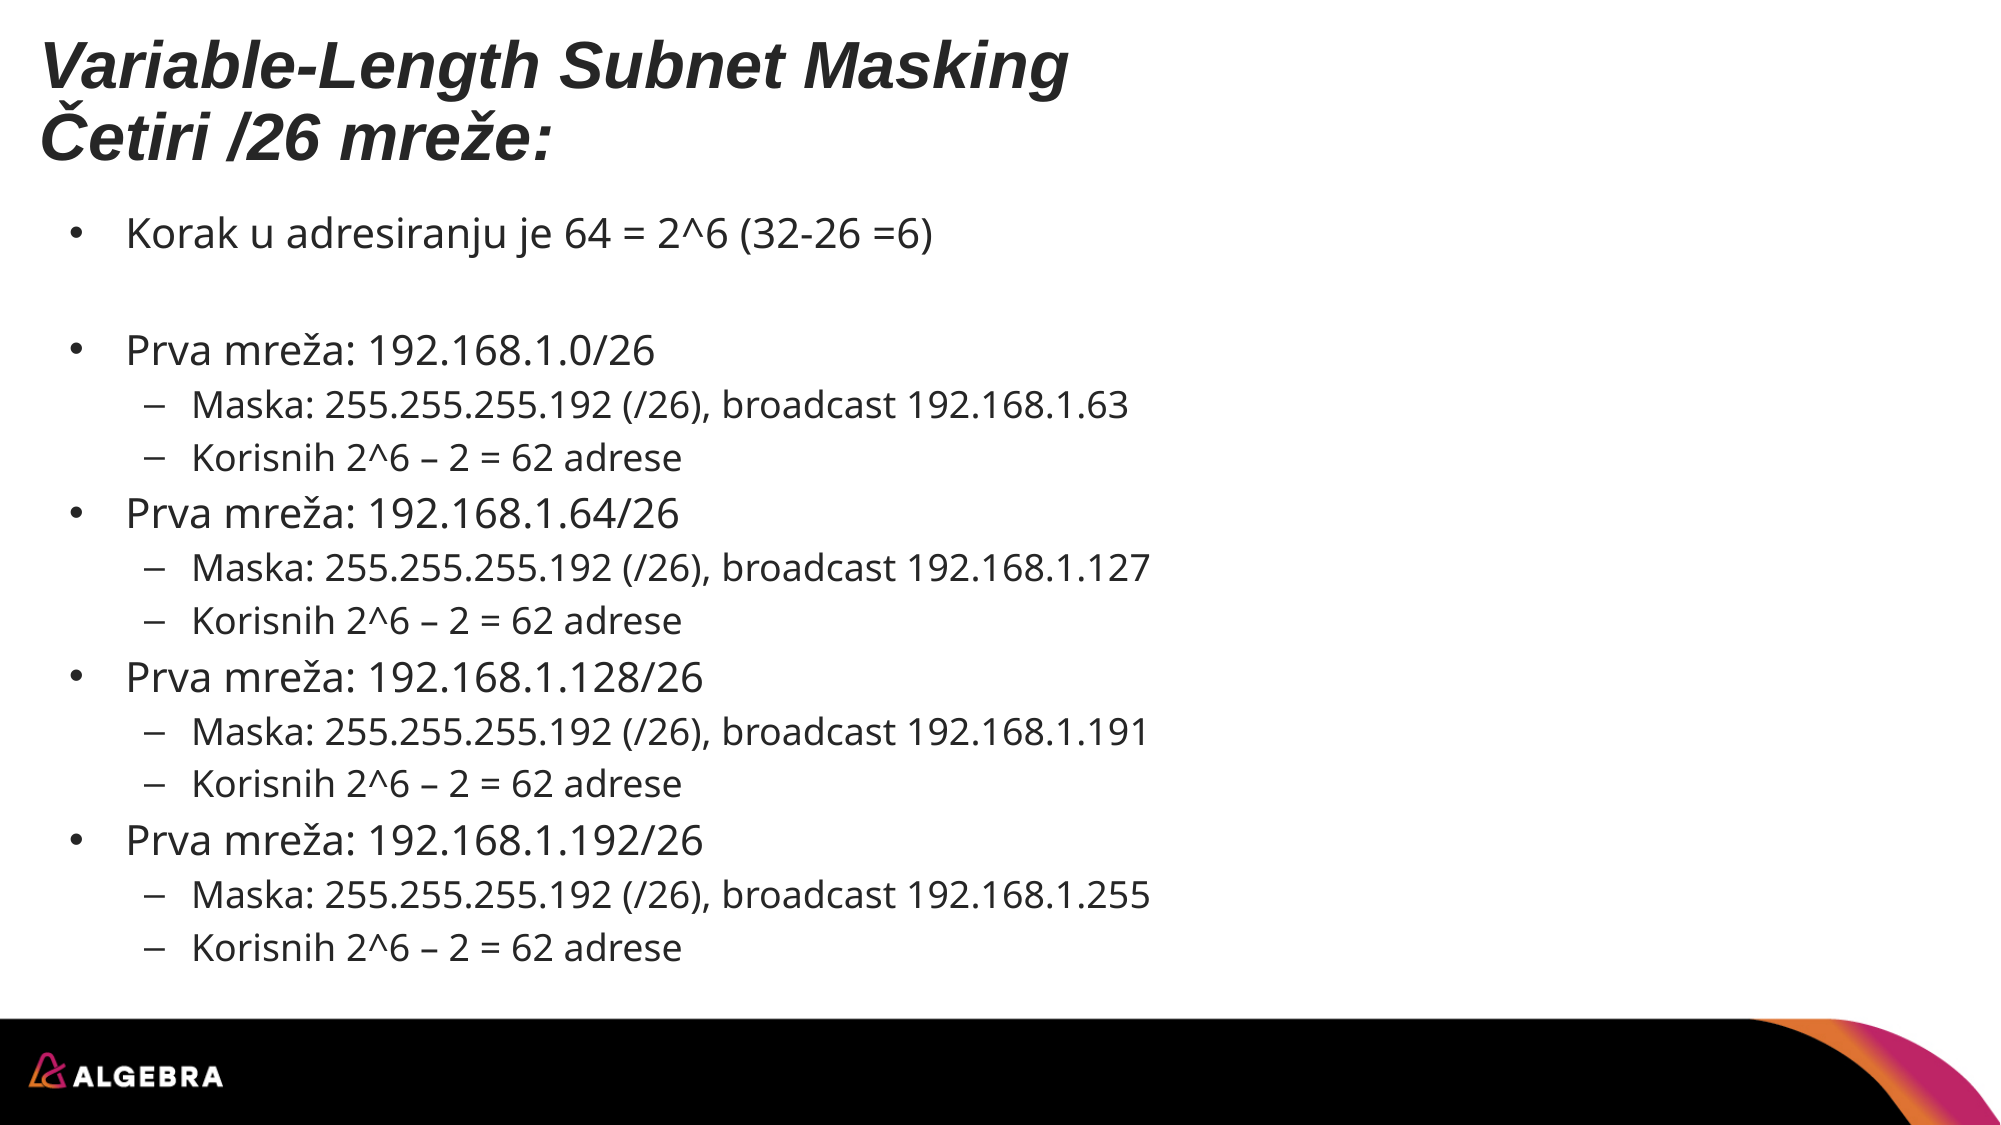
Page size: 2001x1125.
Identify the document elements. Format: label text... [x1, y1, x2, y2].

text_box Korak u adresiranju je 64 = 2^6 (32-26 =6) Prva mreža: 192.168.1.0/26 Maska: 255.255.255.192 (/26), broadcast 192.168.1.63 Korisnih 2^6 – 2 = 62 adrese Prva mreža: 192.168.1.64/26 Maska: 255.255.255.192 (/26), broadcast 192.168.1.127 Korisnih 2^6 – 2 = 62 adrese Prva mreža: 192.168.1.128/26 Maska: 255.255.255.192 (/26), broadcast 192.168.1.191 Korisnih 2^6 – 2 = 62 adrese Prva mreža: 192.168.1.192/26 Maska: 255.255.255.192 (/26), broadcast 192.168.1.255 Korisnih 2^6 – 2 = 62 adrese [54, 199, 1767, 1050]
title Variable-Length Subnet Masking Četiri /26 mreže: [39, 23, 1989, 200]
picture [0, 0, 2001, 1125]
